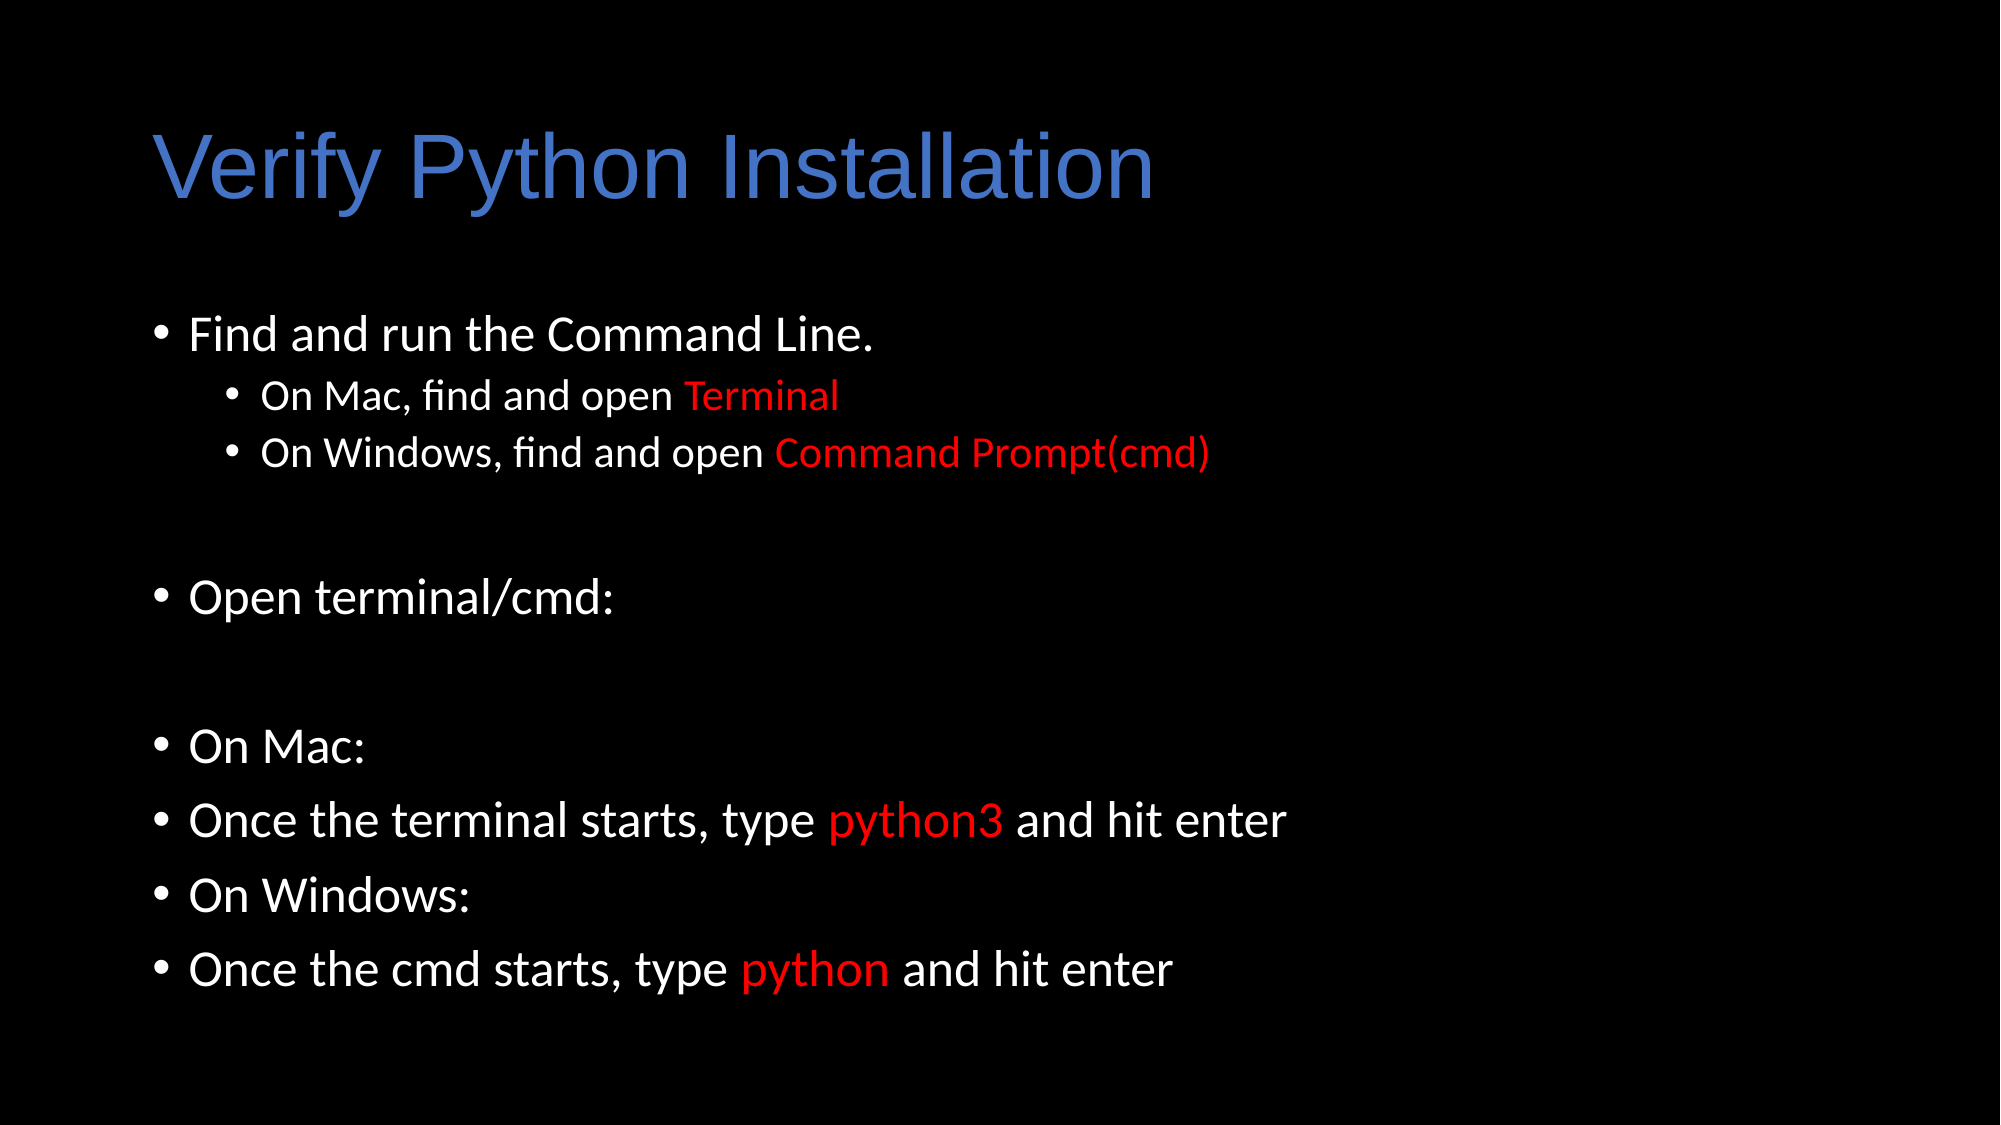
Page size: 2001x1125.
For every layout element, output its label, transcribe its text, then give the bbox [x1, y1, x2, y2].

title Verify Python Installation [137, 59, 1863, 278]
list Find and run the Command Line. On Mac, find and open Terminal On Windows, find and open Command Prompt(cmd) Open terminal/cmd: On Mac: Once the terminal starts, type python3 and hit enter On Windows: Once the cmd starts, type python and hit enter [137, 299, 1863, 1014]
